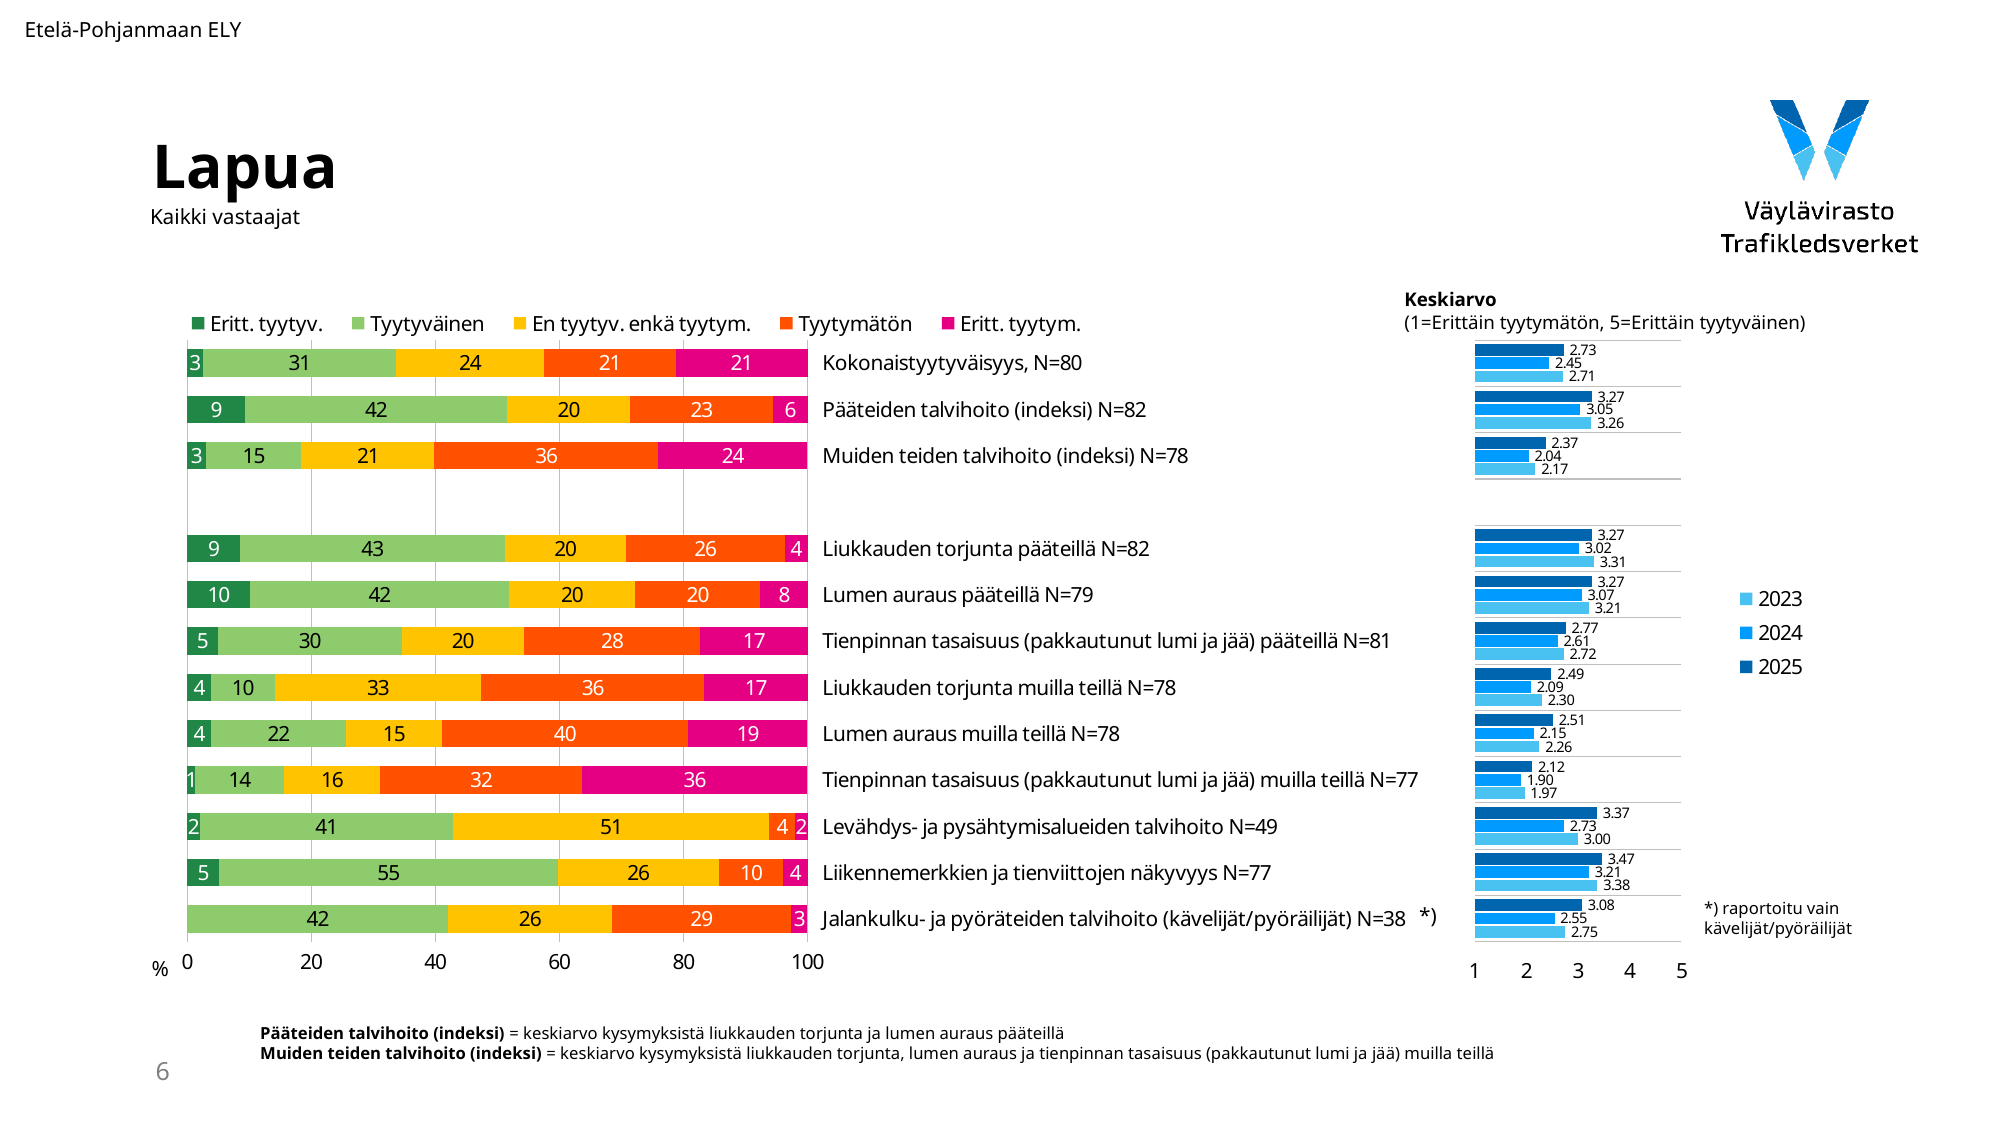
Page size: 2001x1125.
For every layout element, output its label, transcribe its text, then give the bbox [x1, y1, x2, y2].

footer [0, 1042, 675, 1103]
title Lapua [137, 59, 1555, 278]
picture [1682, 62, 1958, 292]
text_box *) raportoitu vain kävelijät/pyöräilijät [1822, 890, 1868, 945]
text_box % [136, 948, 184, 989]
chart [168, 281, 1822, 985]
text_box Etelä-Pohjanmaan ELY [9, 9, 257, 50]
text_box Keskiarvo (1=Erittäin tyytymätön, 5=Erittäin tyytyväinen) [1389, 280, 1826, 341]
text_box Kaikki vastaajat [135, 196, 315, 237]
text_box Pääteiden talvihoito (indeksi) = keskiarvo kysymyksistä liukkauden torjunta ja lumen auraus pääteillä Muiden teiden talvihoito (indeksi) = keskiarvo kysymyksistä liukkauden torjunta, lumen auraus ja tienpinnan tasaisuus (pakkautunut lumi ja jää) muilla teillä [245, 1015, 1520, 1094]
